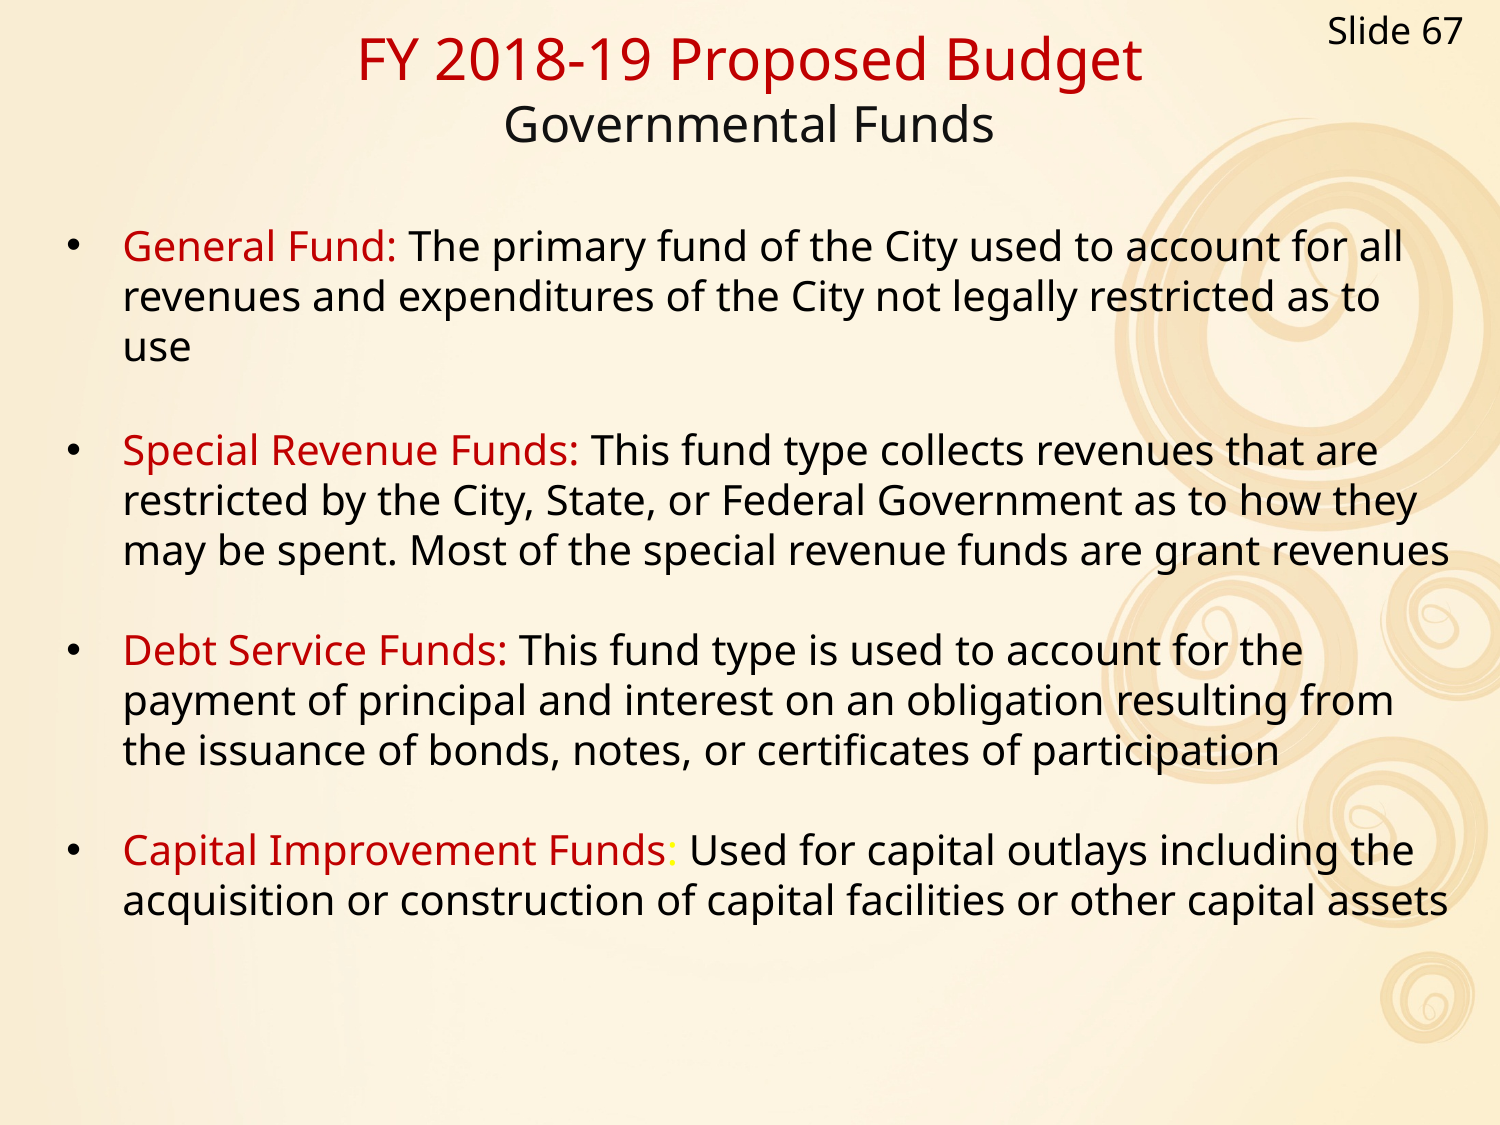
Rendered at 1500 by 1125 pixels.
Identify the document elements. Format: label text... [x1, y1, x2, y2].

title FY 2018-19 Proposed Budget Governmental Funds [50, 37, 1450, 138]
text_box General Fund: The primary fund of the City used to account for all revenues and expenditures of the City not legally restricted as to use Special Revenue Funds: This fund type collects revenues that are restricted by the City, State, or Federal Government as to how they may be spent. Most of the special revenue funds are grant revenues Debt Service Funds: This fund type is used to account for the payment of principal and interest on an obligation resulting from the issuance of bonds, notes, or certificates of participation Capital Improvement Funds: Used for capital outlays including the acquisition or construction of capital facilities or other capital assets [23, 212, 1475, 1007]
picture [0, 0, 1500, 1125]
slide_number Slide 67 [1312, 0, 1500, 75]
